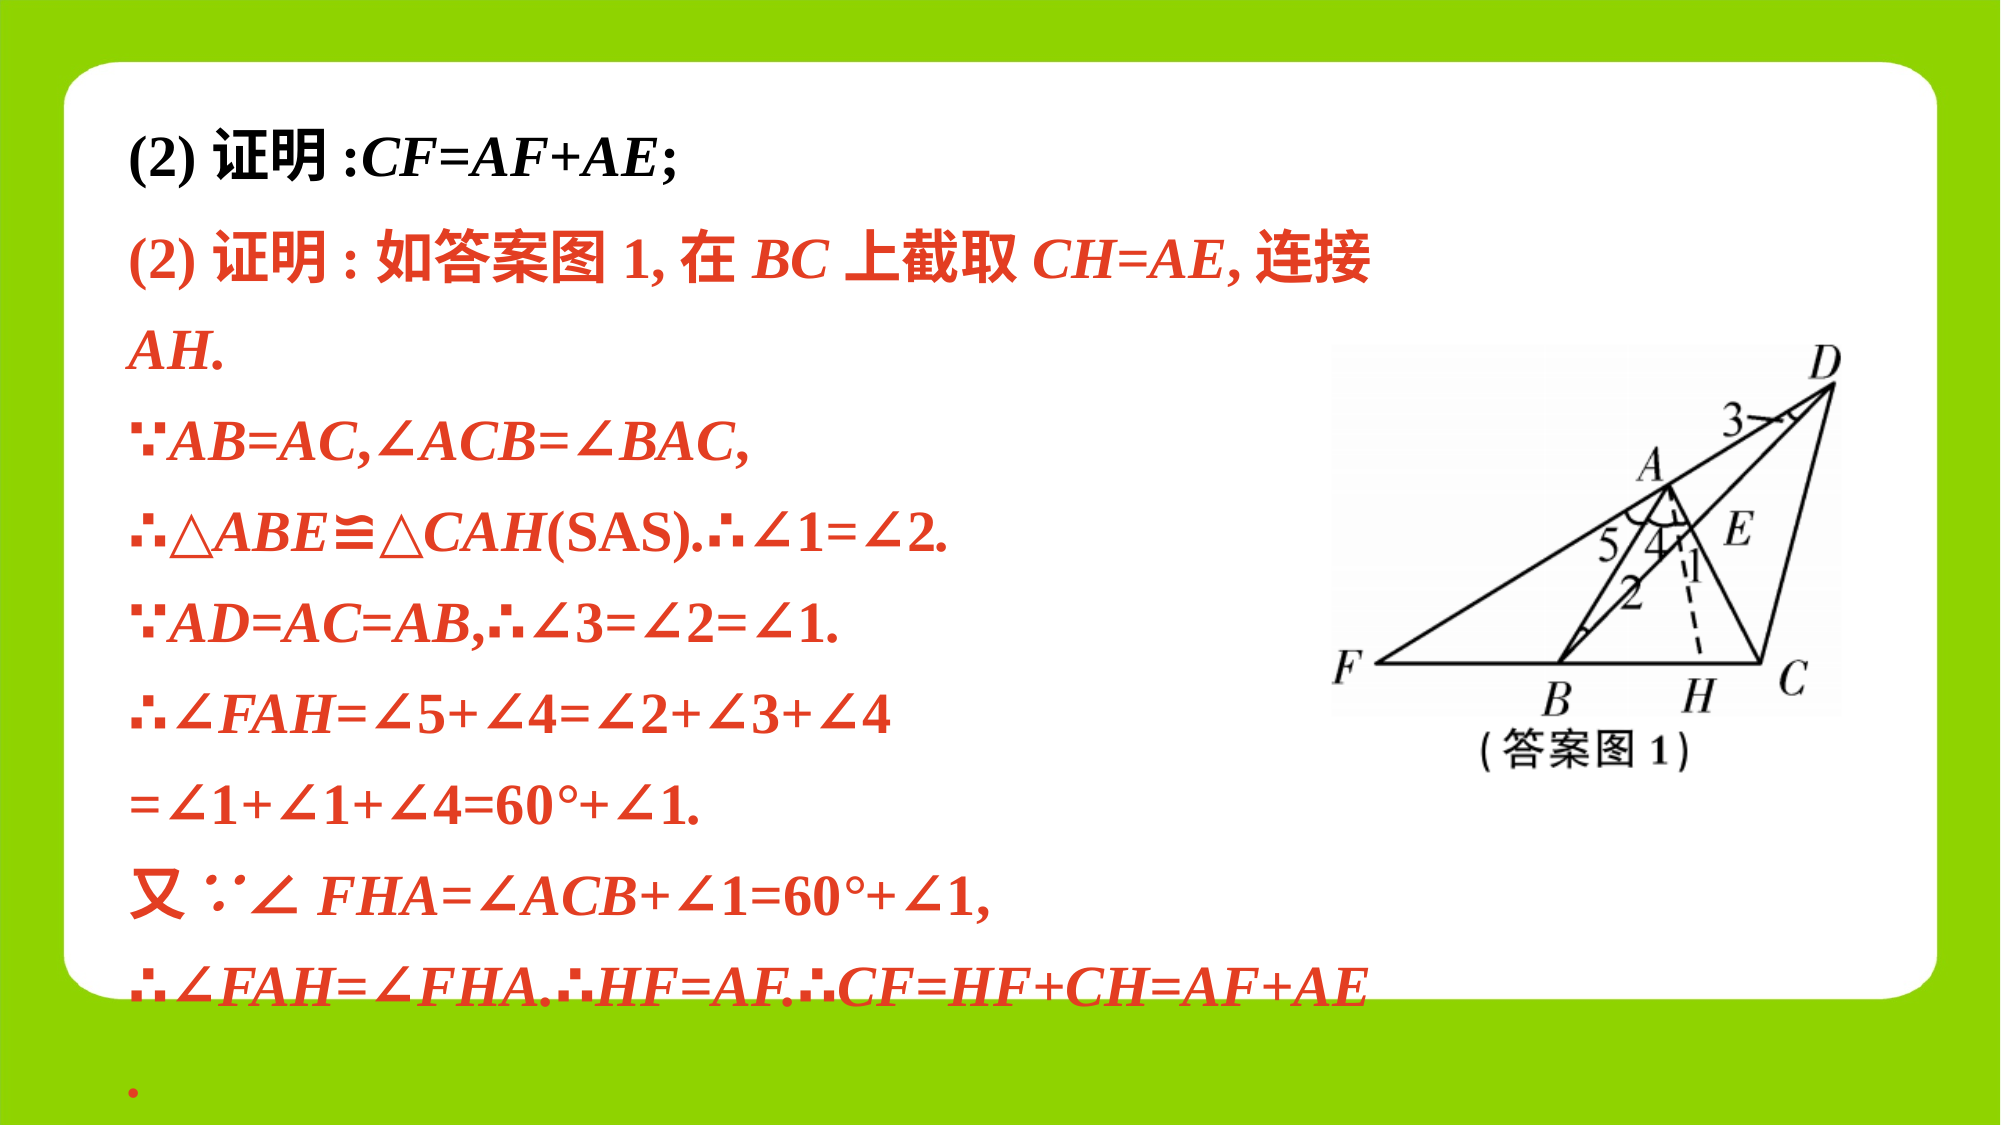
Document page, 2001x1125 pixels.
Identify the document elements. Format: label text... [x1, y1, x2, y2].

picture [0, 0, 2001, 1125]
text_box (2)证明:CF=AF+AE; [114, 89, 952, 191]
text_box (2)证明:如答案图1,在BC上截取CH=AE,连接AH. ∵AB=AC,∠ACB=∠BAC, ∴△ABE≌△CAH(SAS).∴∠1=∠2. ∵AD=AC=AB,∴∠3=∠2=∠1. ∴∠FAH=∠5+∠4=∠2+∠3+∠4 =∠1+∠1+∠4=60°+∠1. 又∵∠FHA=∠ACB+∠1=60°+∠1, ∴∠FAH=∠FHA.∴HF=AF.∴CF=HF+CH=AF+AE. [114, 191, 1400, 1117]
